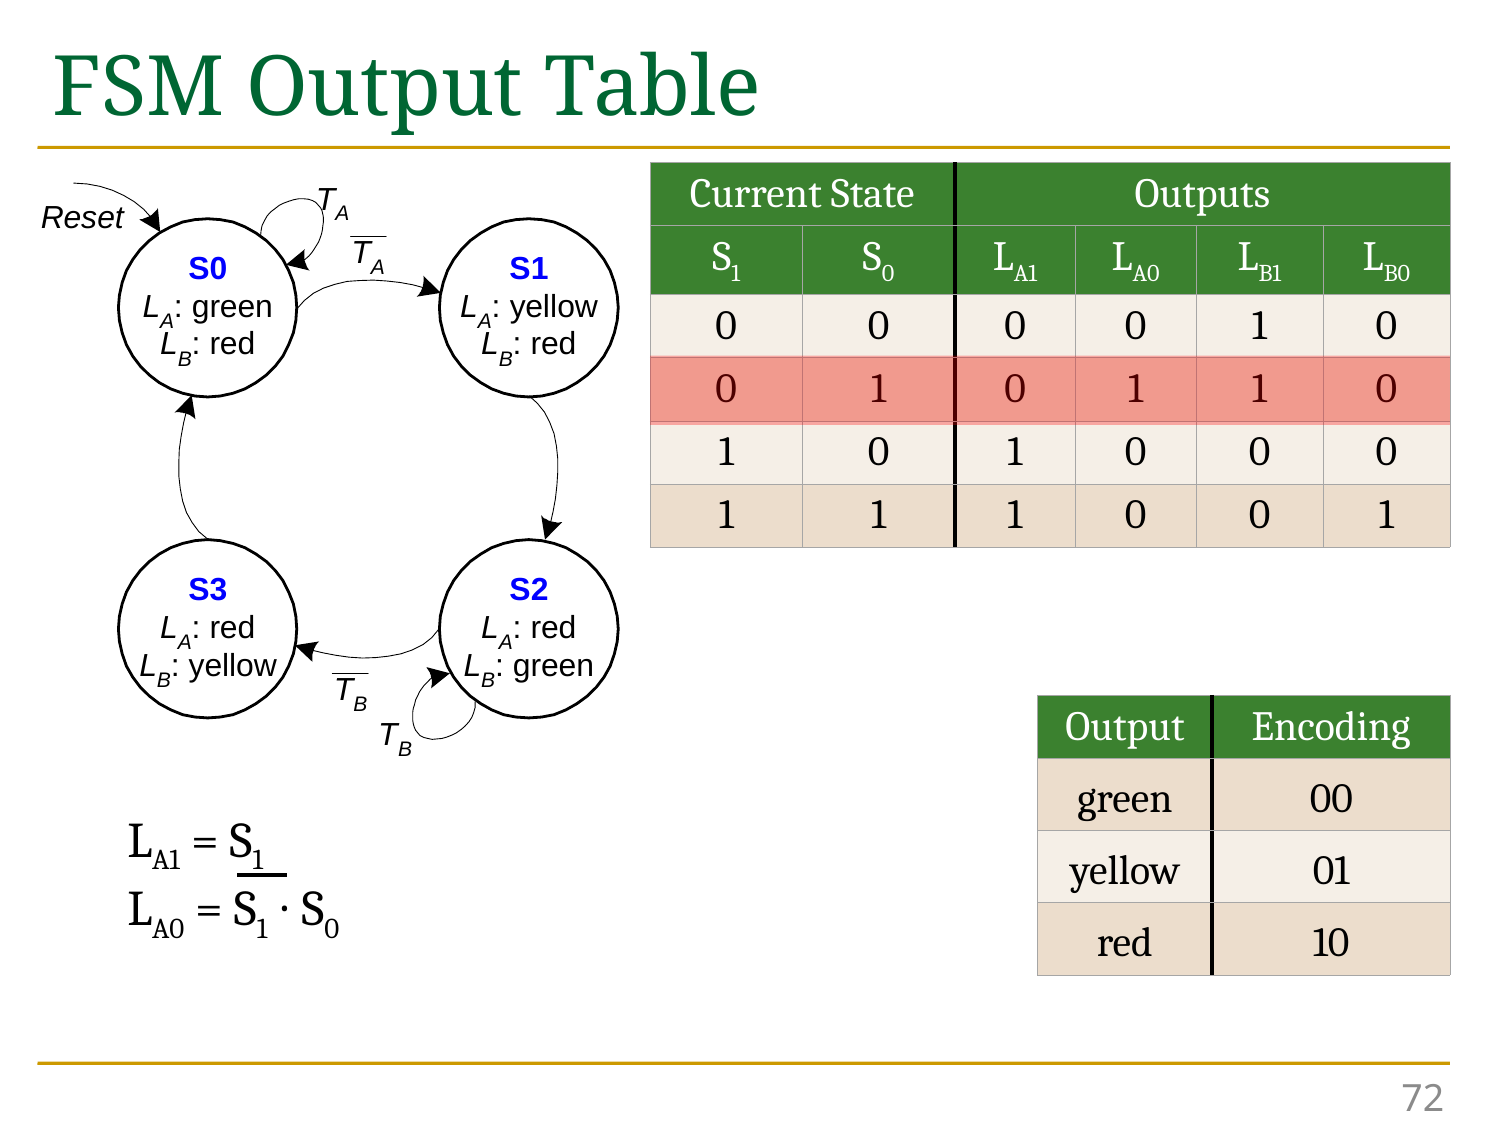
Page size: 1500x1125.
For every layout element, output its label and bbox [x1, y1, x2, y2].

table_cell [651, 425, 802, 484]
table_cell [1324, 485, 1450, 547]
slide_number [1121, 1066, 1460, 1125]
table_cell [957, 425, 1075, 484]
table_cell [1324, 295, 1450, 355]
table_cell [651, 485, 802, 547]
table_header [1038, 696, 1210, 758]
table_cell [1076, 485, 1196, 547]
table_cell [1197, 295, 1323, 355]
table_cell [1076, 425, 1196, 484]
table_cell [1076, 295, 1196, 355]
table_cell [1324, 425, 1450, 484]
table_cell [957, 295, 1075, 355]
table_cell [1214, 831, 1450, 902]
table_header [651, 163, 953, 225]
table_cell [803, 425, 953, 484]
table_header [957, 163, 1450, 225]
table_cell [803, 226, 953, 294]
table_cell [1038, 759, 1210, 830]
table_cell [1214, 759, 1450, 830]
text_box [650, 355, 1450, 425]
table_cell [1324, 226, 1450, 294]
table_cell [1038, 903, 1210, 975]
table_cell [1197, 226, 1323, 294]
table_cell [1197, 485, 1323, 547]
table_cell [803, 295, 953, 355]
text_box [15, 153, 640, 776]
table_cell [651, 226, 802, 294]
table_cell [1214, 903, 1450, 975]
table_cell [957, 226, 1075, 294]
table_cell [803, 485, 953, 547]
text_box [112, 799, 488, 952]
table_cell [1197, 425, 1323, 484]
table_cell [1076, 226, 1196, 294]
table_cell [651, 295, 802, 355]
table_cell [957, 485, 1075, 547]
table_header [1214, 696, 1450, 758]
title [37, 24, 1450, 200]
table_cell [1038, 831, 1210, 902]
